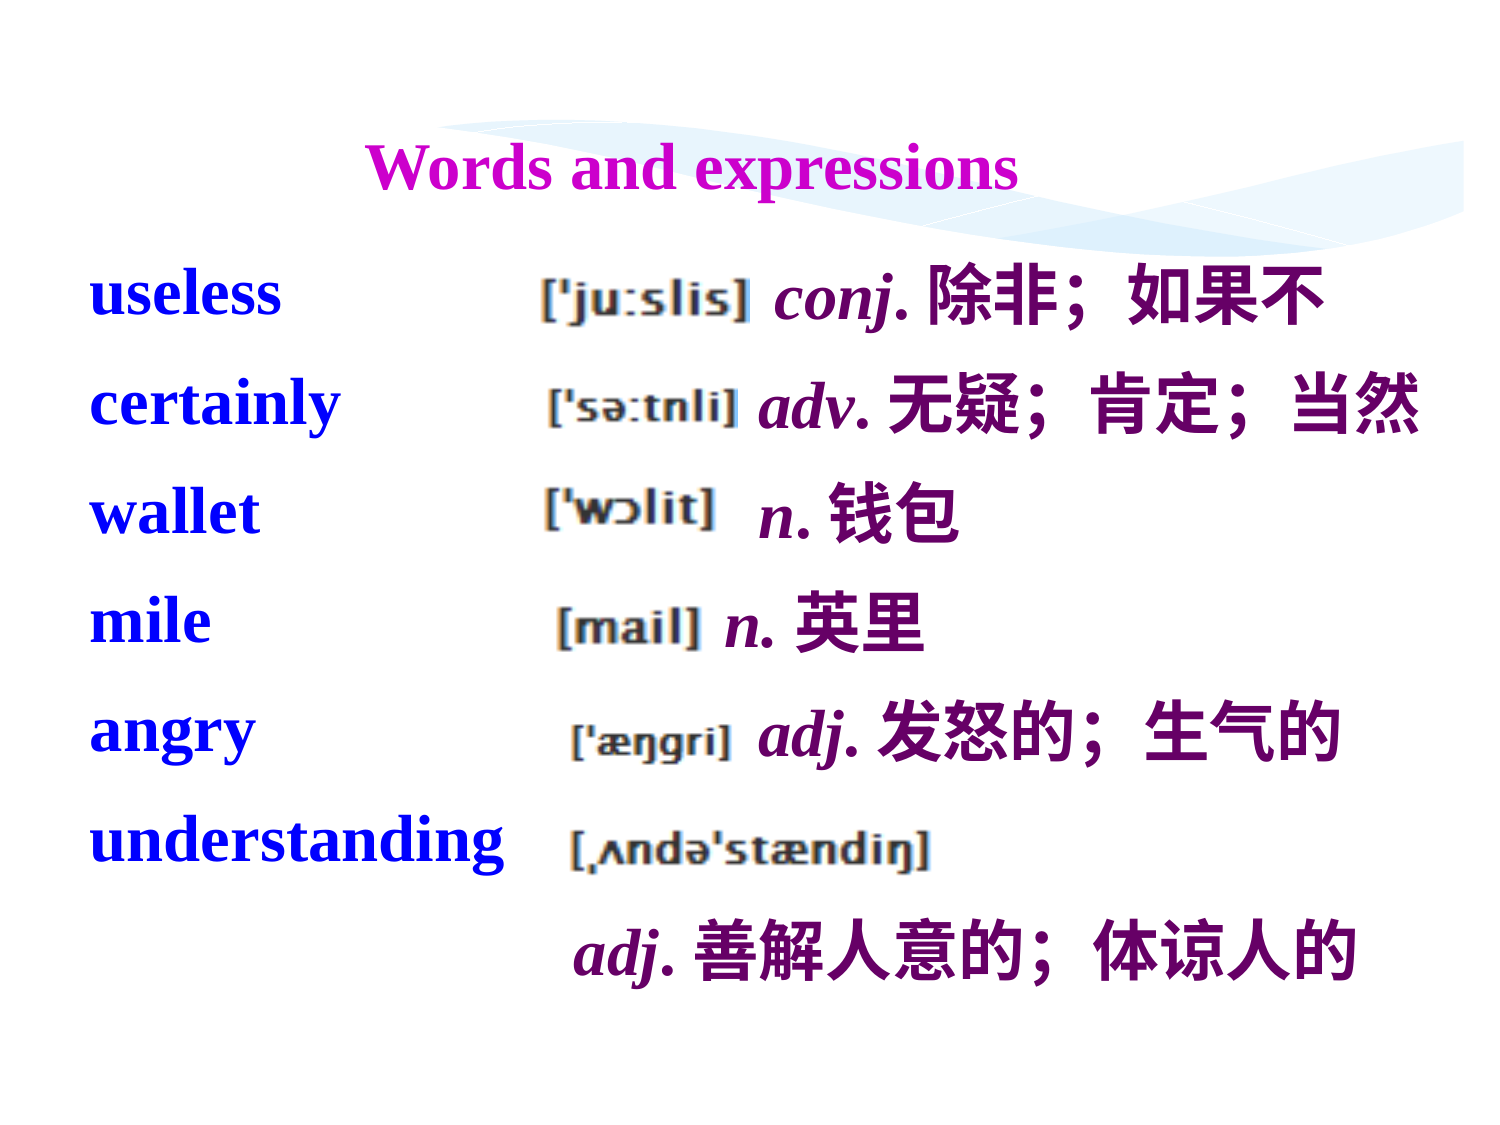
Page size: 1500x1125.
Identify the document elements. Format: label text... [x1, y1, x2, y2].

picture [524, 262, 751, 342]
picture [537, 374, 738, 433]
picture [562, 812, 938, 882]
picture [524, 475, 727, 551]
text_box Words and expressions [349, 99, 1036, 211]
text_box useless certainly wallet mile angry understanding [74, 224, 688, 882]
text_box conj.除非；如果不 adv.无疑；肯定；当然 n.钱包 n.英里 adj.发怒的；生气的 adj.善解人意的；体谅人的 [425, 229, 1500, 996]
picture [537, 587, 713, 670]
picture [549, 699, 738, 777]
